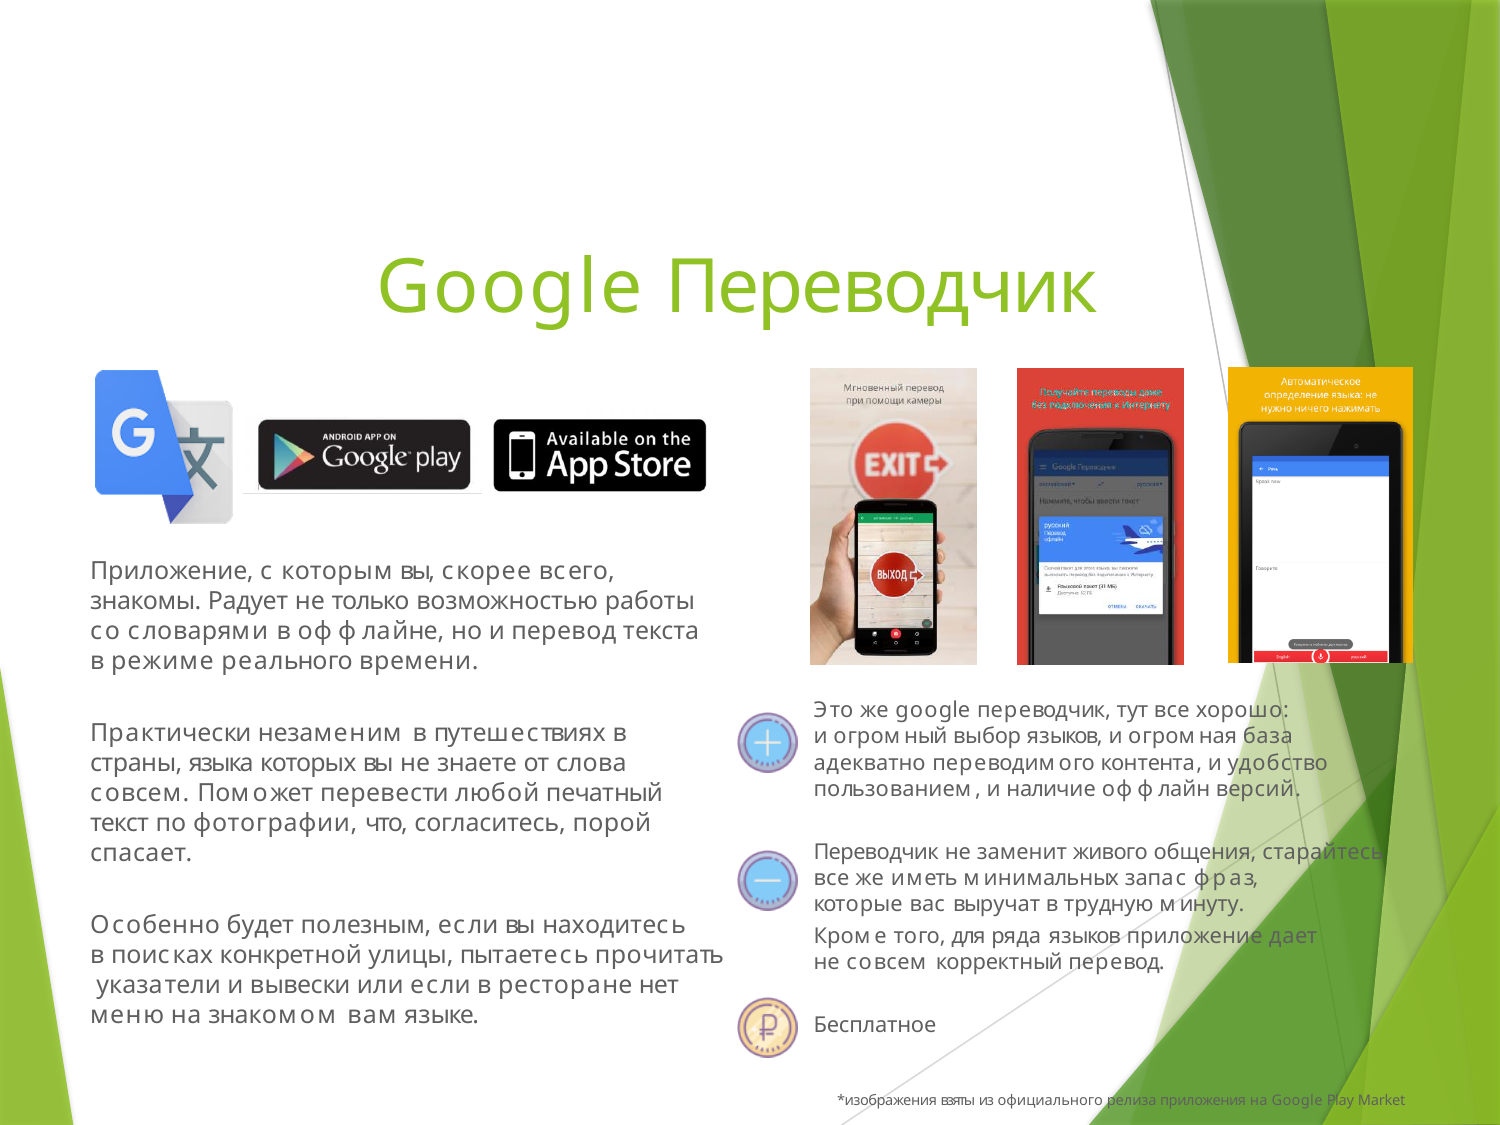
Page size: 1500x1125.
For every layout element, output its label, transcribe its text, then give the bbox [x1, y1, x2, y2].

picture [737, 711, 798, 773]
picture [1228, 366, 1414, 664]
picture [737, 996, 798, 1058]
picture [737, 850, 798, 912]
text_box Практически незаменим в путешествиях в страны, языка которых вы не знаете от слова совсем. Поможет перевести любой печатный текст по фотографии, что, согласитесь, порой спасает. [87, 714, 690, 866]
picture [809, 368, 977, 665]
picture [95, 370, 233, 524]
picture [242, 413, 483, 495]
text_box Бесплатное [811, 1008, 948, 1038]
text_box Особенно будет полезным, если вы находитесь в поисках конкретной улицы, пытаетесь прочитать указатели и вывески или если в ресторане нет меню на знакомом вам языке. [87, 906, 723, 1058]
picture [1016, 368, 1184, 665]
text_box Это же google переводчик, тут все хорошо: и огромный выбор языков, и огромная база адекватно переводимого контента, и удобство пользованием, и наличие оффлайн версий. [811, 693, 1336, 801]
text_box Переводчик не заменит живого общения, старайтесь все же иметь минимальных запас фраз, которые вас выручат в трудную минуту. Кроме того, для ряда языков приложение дает не совсем корректный перевод. [811, 835, 1409, 974]
text_box Приложение, с которым вы, скорее всего, знакомы. Радует не только возможностью работы со словарями в оффлайне, но и перевод текста в режиме реального времени. [87, 552, 722, 674]
text_box *изображения взяты из официального релиза приложения на Google Play Market [835, 1088, 1438, 1109]
title Google Переводчик [374, 235, 1126, 426]
picture [492, 409, 725, 494]
